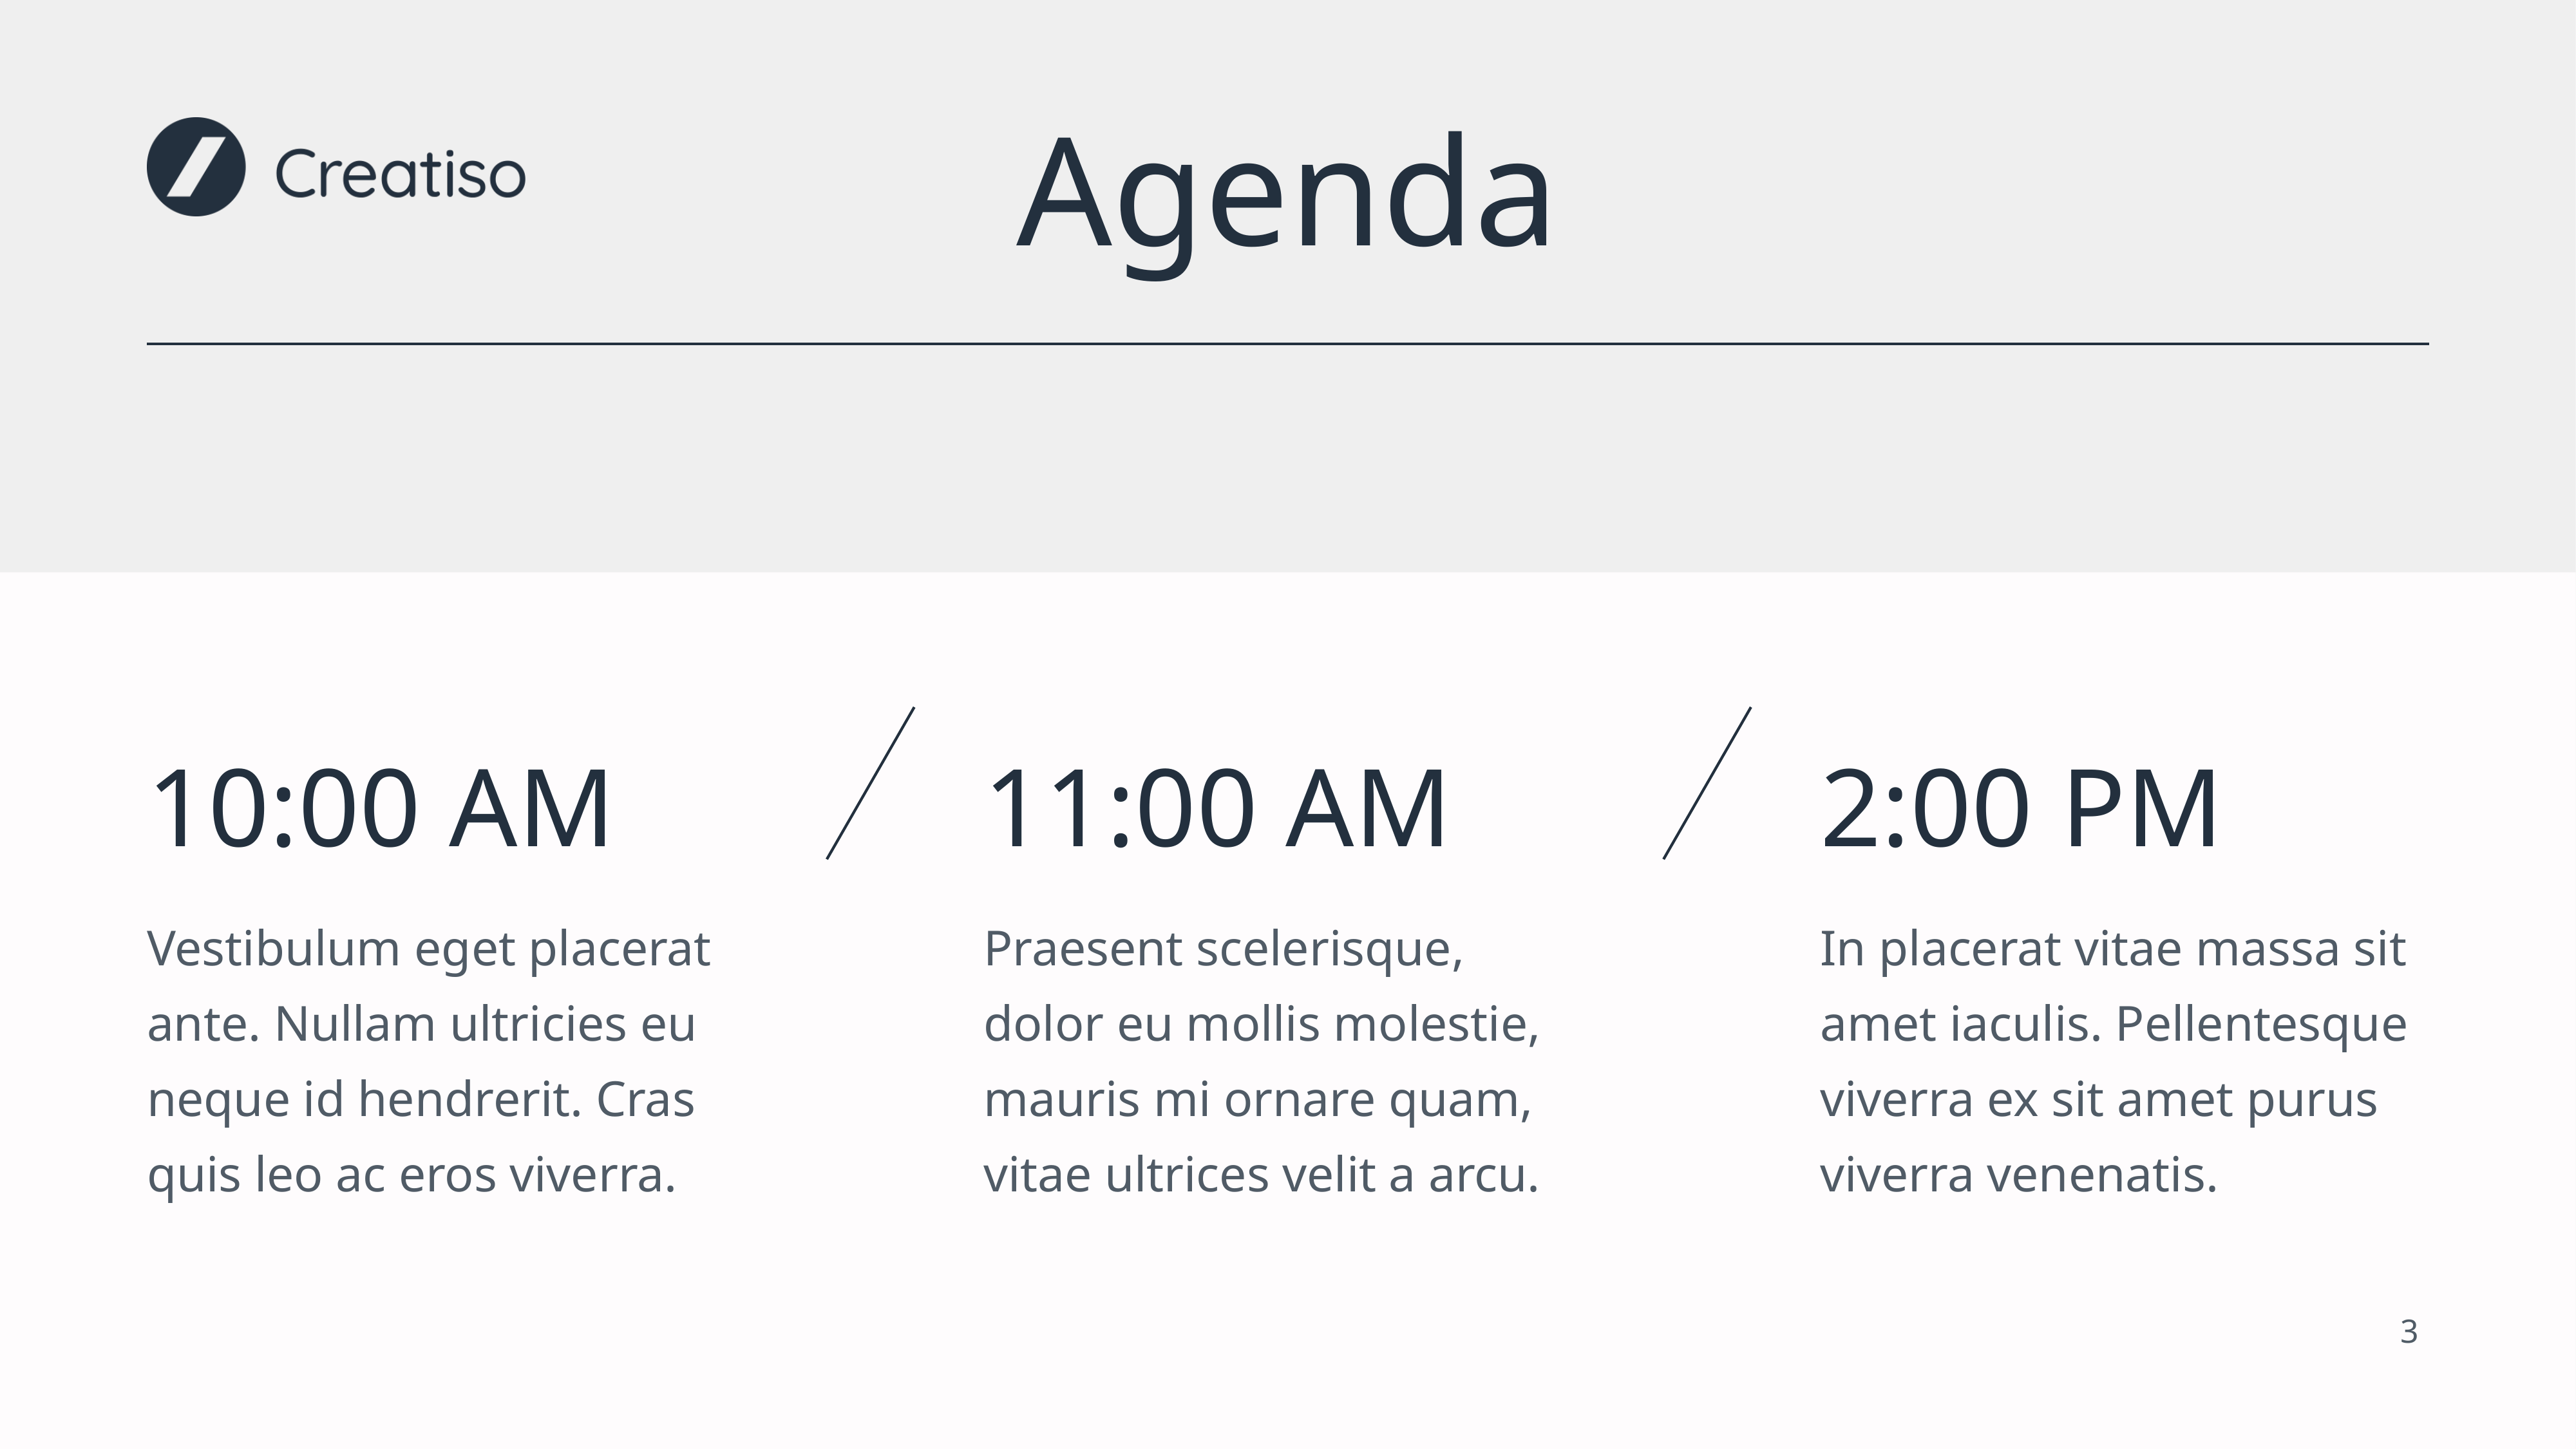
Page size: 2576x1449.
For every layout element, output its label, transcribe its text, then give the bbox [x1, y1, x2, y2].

list In placerat vitae massa sit amet iaculis. Pellentesque viverra ex sit amet purus viverra venenatis. [1820, 900, 2429, 1175]
list 11:00 AM [982, 724, 1593, 869]
list Praesent scelerisque, dolor eu mollis molestie, mauris mi ornare quam, vitae ultrices velit a arcu. [983, 900, 1593, 1205]
list 10:00 AM [146, 724, 757, 869]
list Agenda [603, 115, 1973, 280]
slide_number 3 [2353, 1294, 2467, 1372]
list Vestibulum eget placerat ante. Nullam ultricies eu neque id hendrerit. Cras quis leo ac eros viverra. [147, 900, 756, 1205]
picture [147, 117, 526, 216]
list 2:00 PM [1819, 724, 2430, 869]
